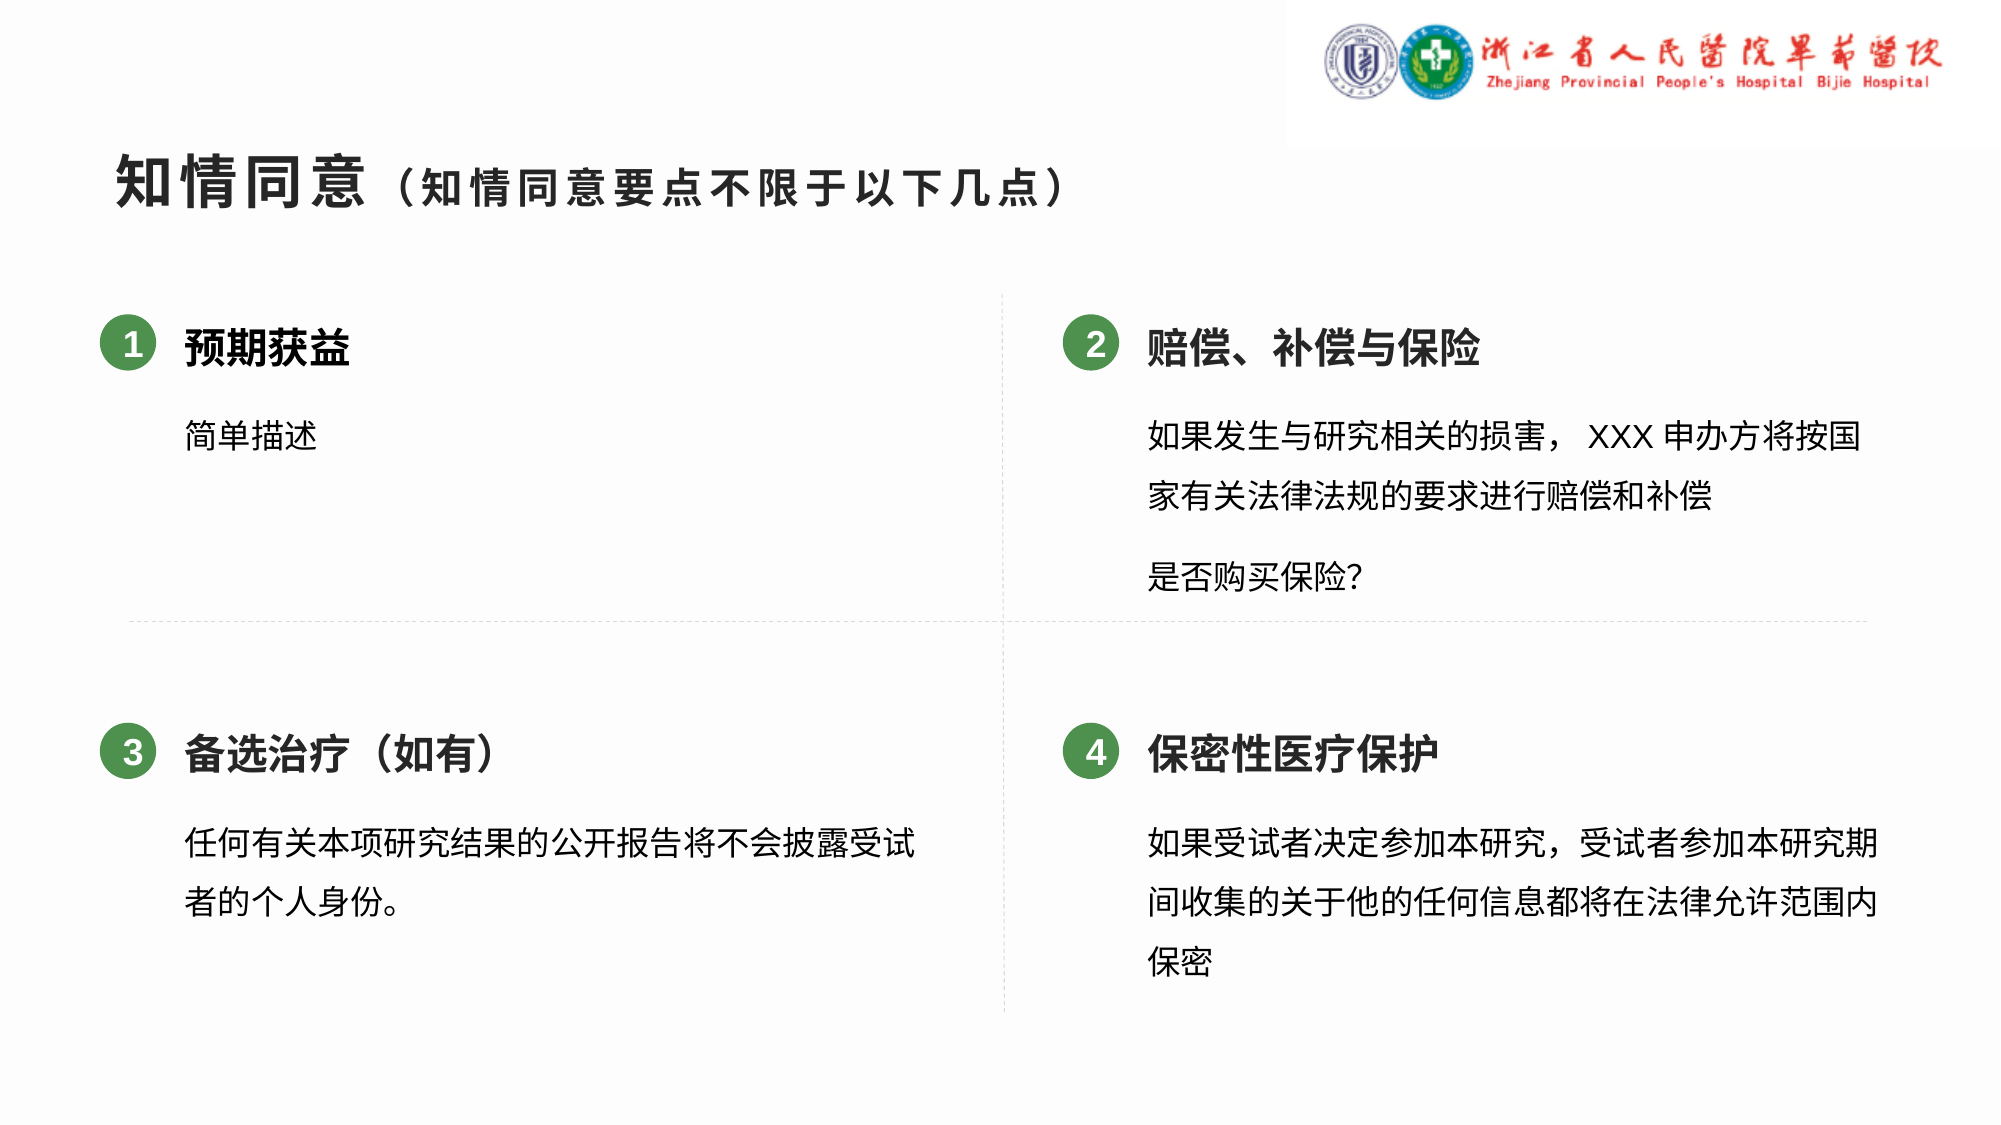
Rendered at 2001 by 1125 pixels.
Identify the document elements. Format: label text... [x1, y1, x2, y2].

text_box 简单描述 [169, 388, 937, 619]
text_box 如果受试者决定参加本研究，受试者参加本研究期间收集的关于他的任何信息都将在法律允许范围内保密 [1132, 794, 1900, 1026]
text_box 赔偿、补偿与保险 [1132, 314, 1900, 380]
text_box 预期获益 [169, 314, 937, 380]
text_box 如果发生与研究相关的损害，XXX申办方将按国家有关法律法规的要求进行赔偿和补偿 是否购买保险？ [1132, 388, 1900, 619]
text_box 1 [98, 313, 158, 372]
text_box 3 [98, 721, 158, 781]
text_box 备选治疗（如有） [169, 720, 937, 786]
text_box 2 [1061, 313, 1121, 372]
text_box 任何有关本项研究结果的公开报告将不会披露受试者的个人身份。 [169, 794, 937, 1026]
text_box 4 [1061, 721, 1121, 781]
text_box 保密性医疗保护 [1132, 720, 1900, 786]
picture [1287, 0, 2000, 147]
text_box 知情同意（知情同意要点不限于以下几点） [100, 122, 1901, 239]
